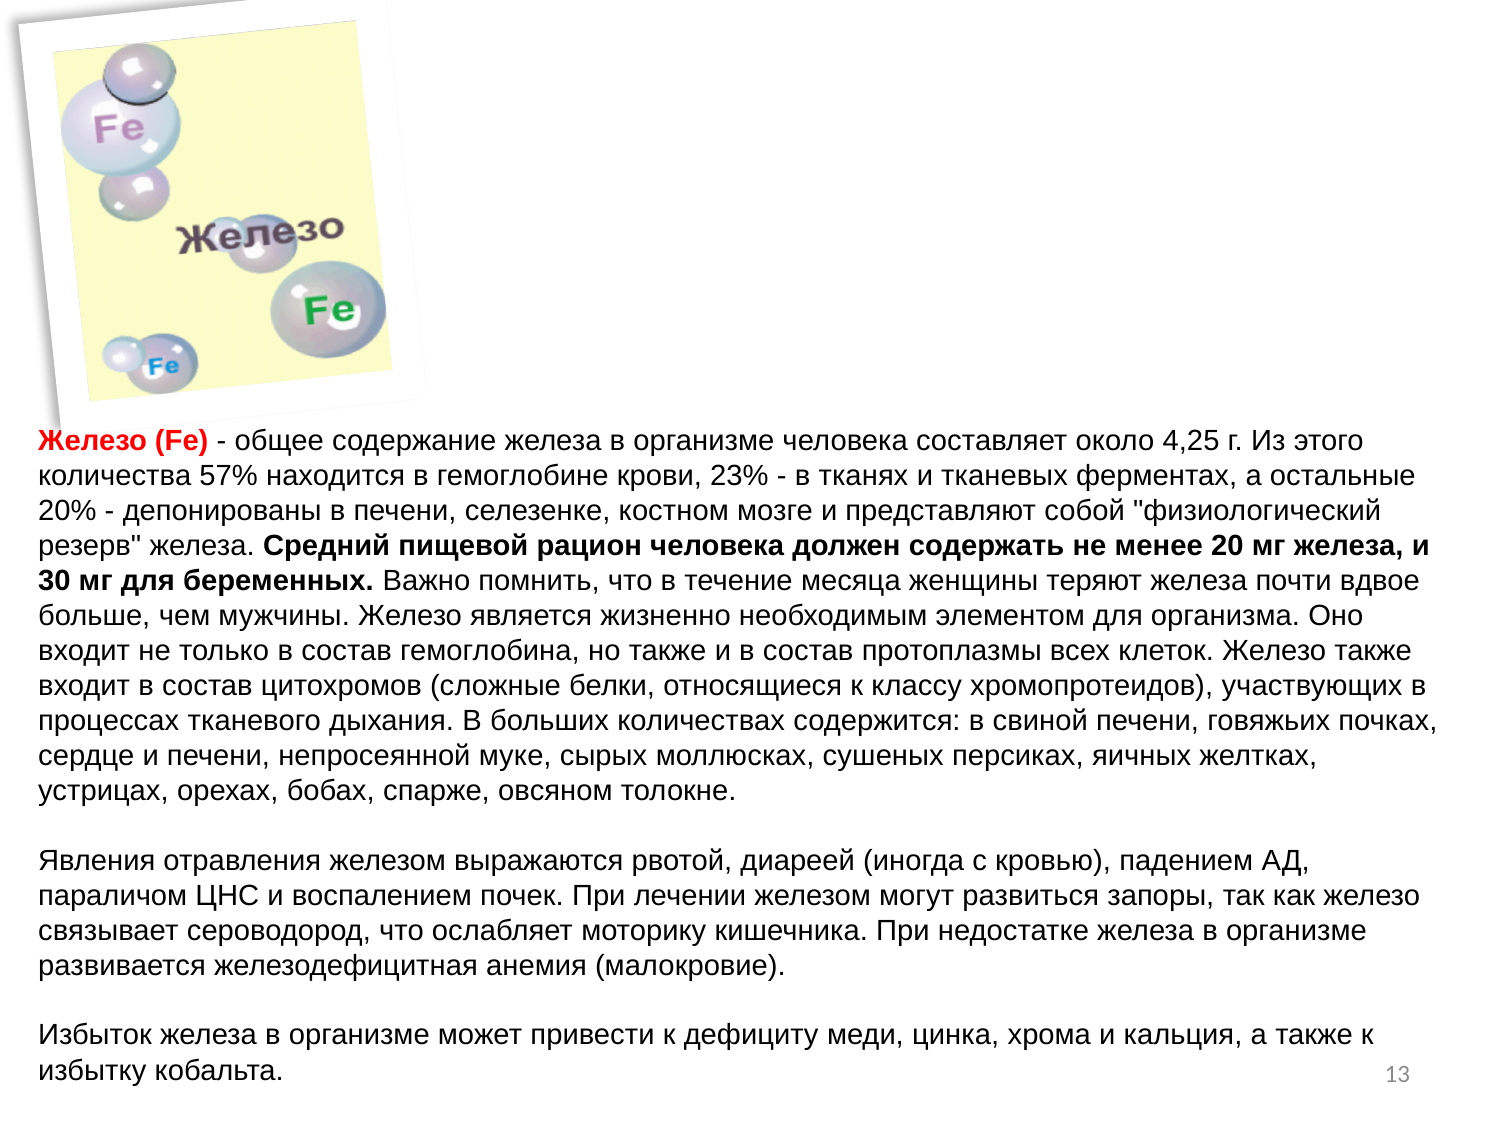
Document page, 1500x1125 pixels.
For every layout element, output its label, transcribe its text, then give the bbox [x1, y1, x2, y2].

text_box Железо (Fe) - общее содержание железа в организме человека составляет около 4,25 г. Из этого количества 57% находится в гемоглобине крови, 23% - в тканях и тканевых ферментах, а остальные 20% - депонированы в печени, селезенке, костном мозге и представляют собой "физиологический резерв" железа. Средний пищевой рацион человека должен содержать не менее 20 мг железа, и 30 мг для беременных. Важно помнить, что в течение месяца женщины теряют железа почти вдвое больше, чем мужчины. Железо является жизненно необходимым элементом для организма. Оно входит не только в состав гемоглобина, но также и в состав протоплазмы всех клеток. Железо также входит в состав цитохромов (сложные белки, относящиеся к классу хромопротеидов), участвующих в процессах тканевого дыхания. В больших количествах содержится: в свиной печени, говяжьих почках, сердце и печени, непросеянной муке, сырых моллюсках, сушеных персиках, яичных желтках, устрицах, орехах, бобах, спарже, овсяном толокне. Явления отравления железом выражаются рвотой, диареей (иногда с кровью), падением АД, параличом ЦНС и воспалением почек. При лечении железом могут развиться запоры, так как железо связывает сероводород, что ослабляет моторику кишечника. При недостатке железа в организме развивается железодефицитная анемия (малокровие). Избыток железа в организме может привести к дефициту меди, цинка, хрома и кальция, а также к избытку кобальта. [23, 414, 1465, 1125]
picture [54, 21, 392, 401]
